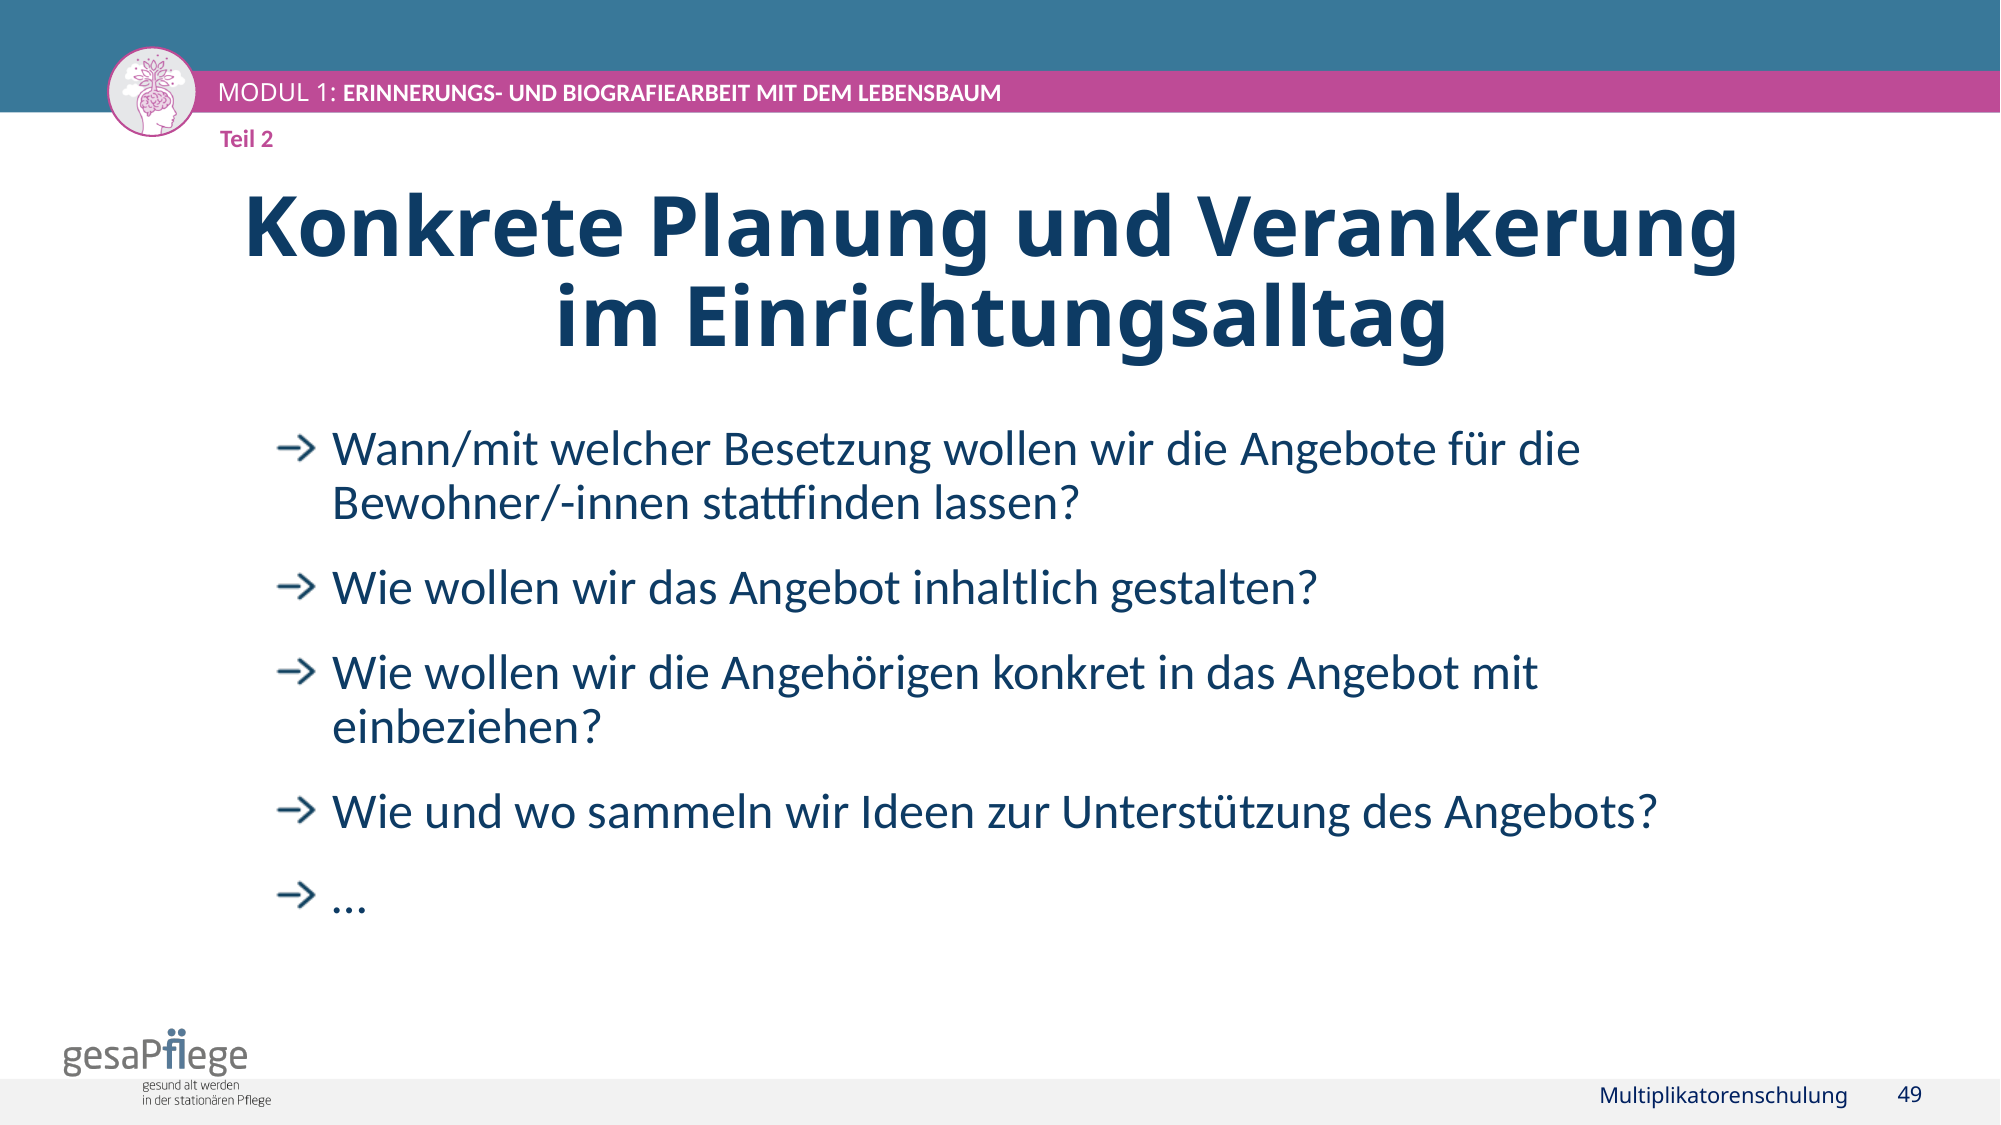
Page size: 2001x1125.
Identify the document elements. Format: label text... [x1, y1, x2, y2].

title Konkrete Planung und Verankerung im Einrichtungsalltag [214, 184, 1792, 372]
slide_number 49 [1863, 1076, 1938, 1114]
list Teil 2 [208, 120, 428, 153]
picture [62, 1027, 272, 1108]
list Wann/mit welcher Besetzung wollen wir die Angebote für die Bewohner/-innen stattfinden lassen? Wie wollen wir das Angebot inhaltlich gestalten? Wie wollen wir die Angehörigen konkret in das Angebot mit einbeziehen? Wie und wo sammeln wir Ideen zur Unterstützung des Angebots? … [214, 422, 1792, 1001]
footer Multiplikatorenschulung [1111, 1076, 1863, 1114]
